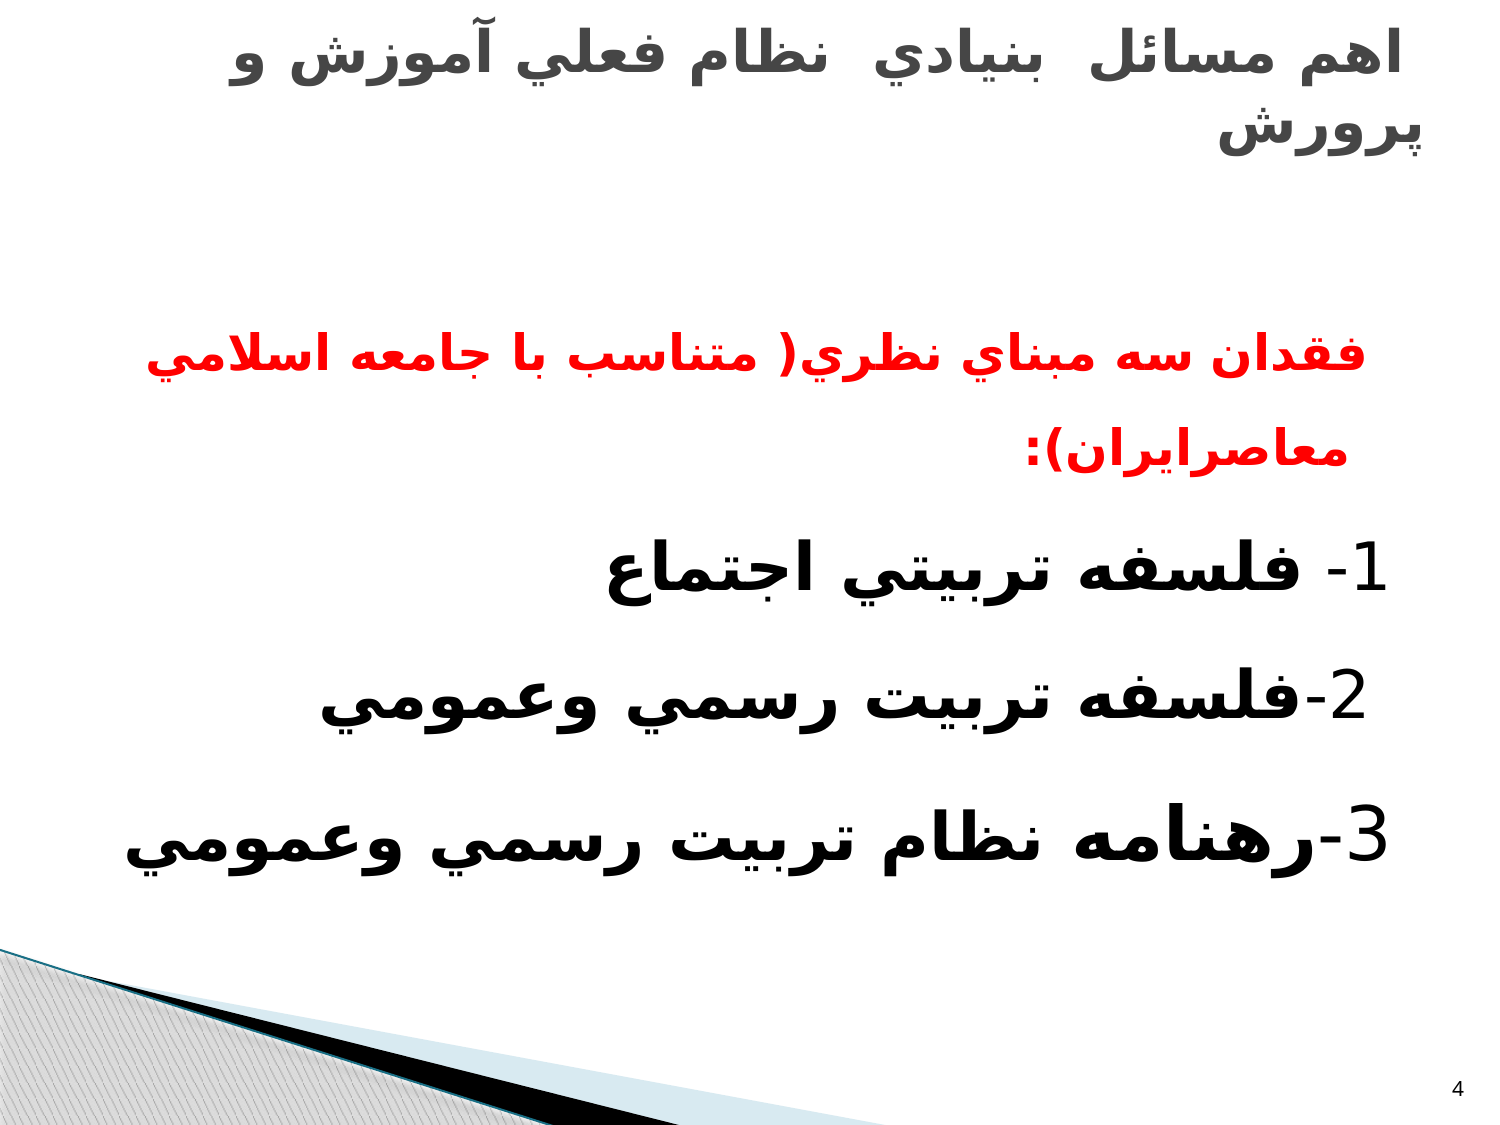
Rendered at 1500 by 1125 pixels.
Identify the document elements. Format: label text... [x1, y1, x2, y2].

slide_number 4 [1418, 1051, 1479, 1112]
list فقدان سه مبناي نظري( متناسب با جامعه اسلامي معاصرايران): 1- فلسفه تربيتي اجتماع 2-فلسفه تربيت رسمي وعمومي 3-رهنامه نظام تربيت رسمي وعمومي [75, 243, 1425, 986]
title اهم مسائل بنيادي نظام فعلي آموزش و پرورش [216, 33, 1440, 135]
